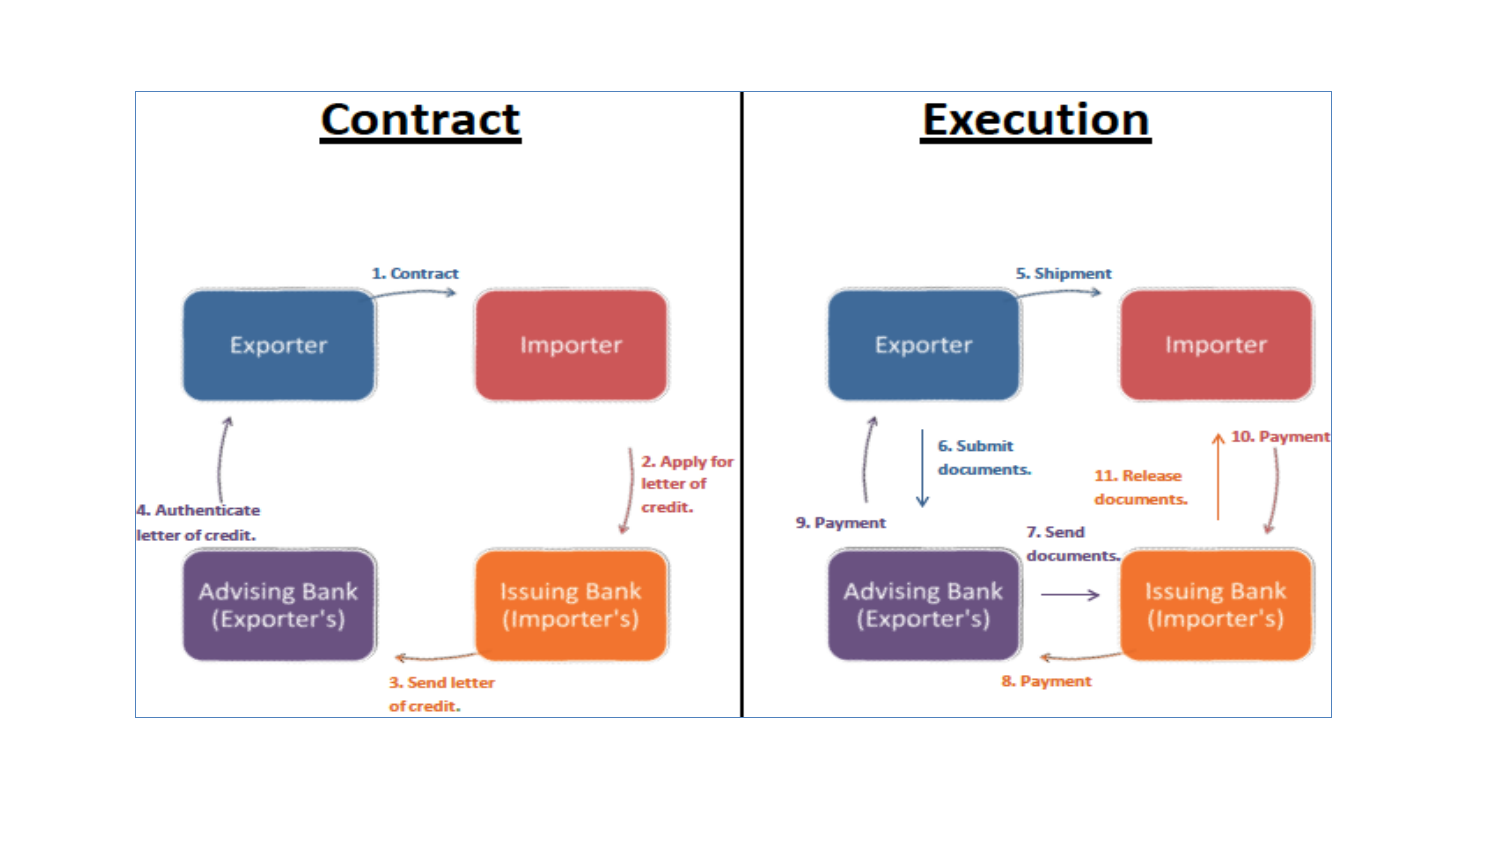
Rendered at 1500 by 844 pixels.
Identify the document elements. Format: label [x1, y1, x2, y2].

picture [135, 90, 1332, 718]
